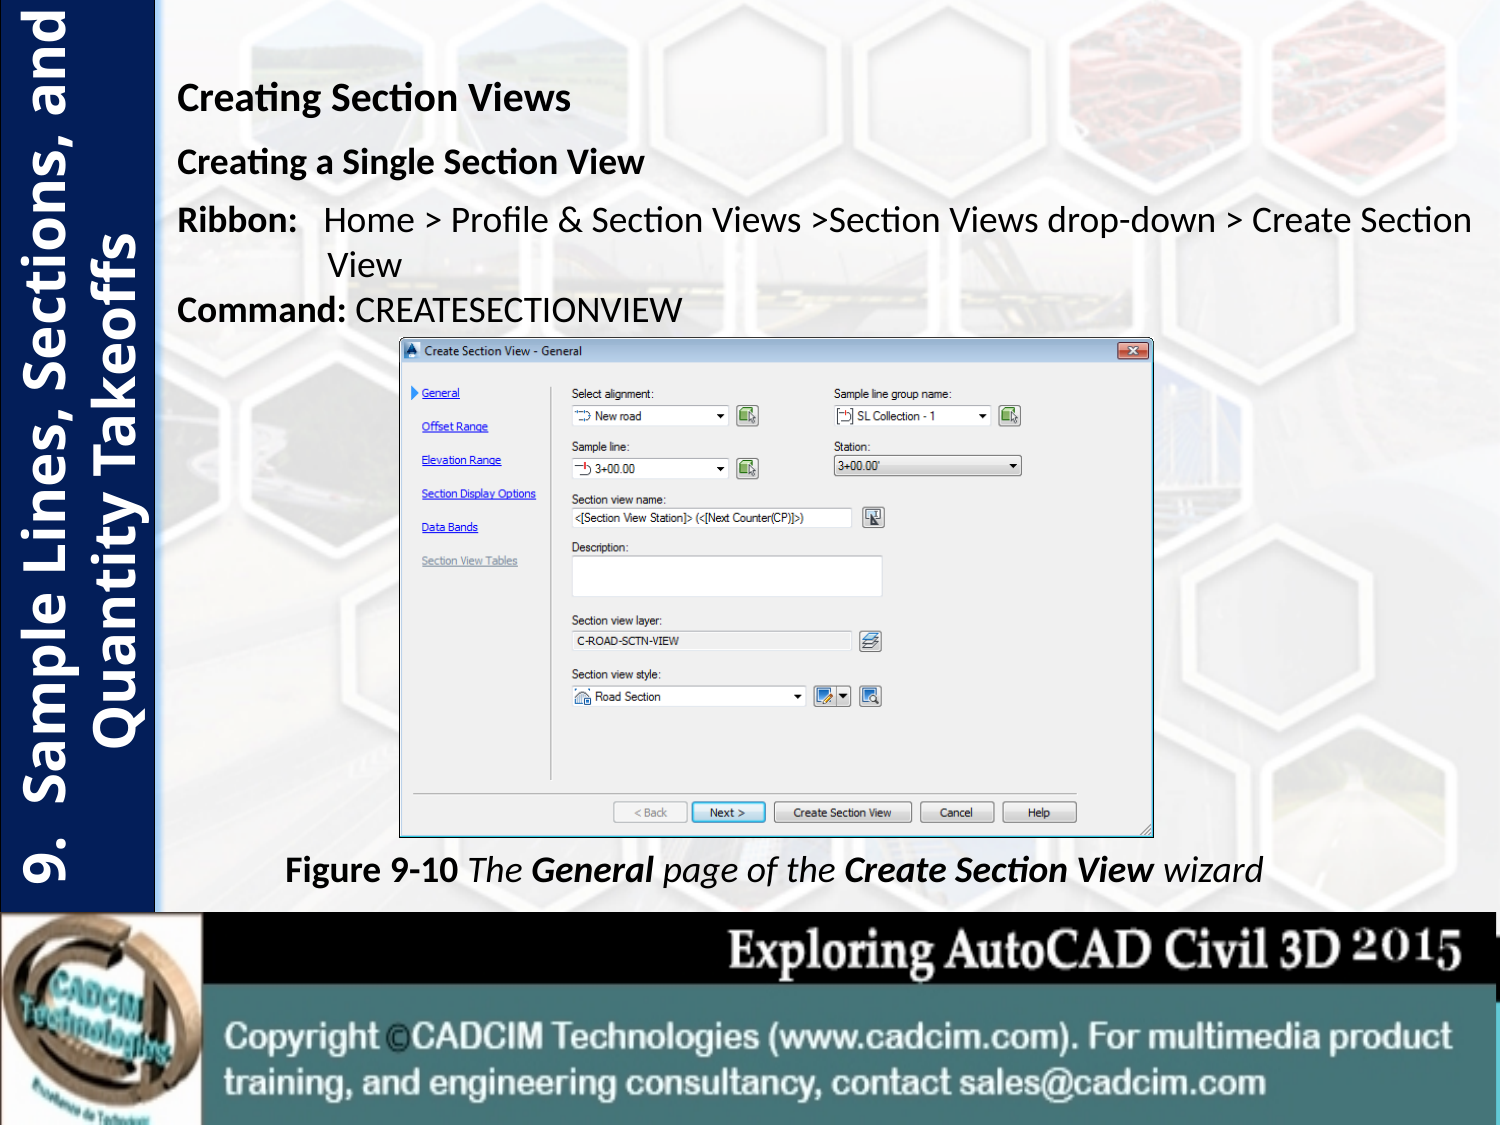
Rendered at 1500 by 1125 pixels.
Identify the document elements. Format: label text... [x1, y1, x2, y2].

picture [0, 0, 1500, 1125]
text_box Creating a Single Section View [162, 129, 675, 187]
text_box Figure 9-10 The General page of the Create Section View wizard [270, 837, 1284, 898]
text_box Ribbon: Home > Profile & Section Views >Section Views drop-down > Create Section View Command: CREATESECTIONVIEW [162, 187, 1500, 338]
text_box Creating Section Views [162, 62, 638, 128]
